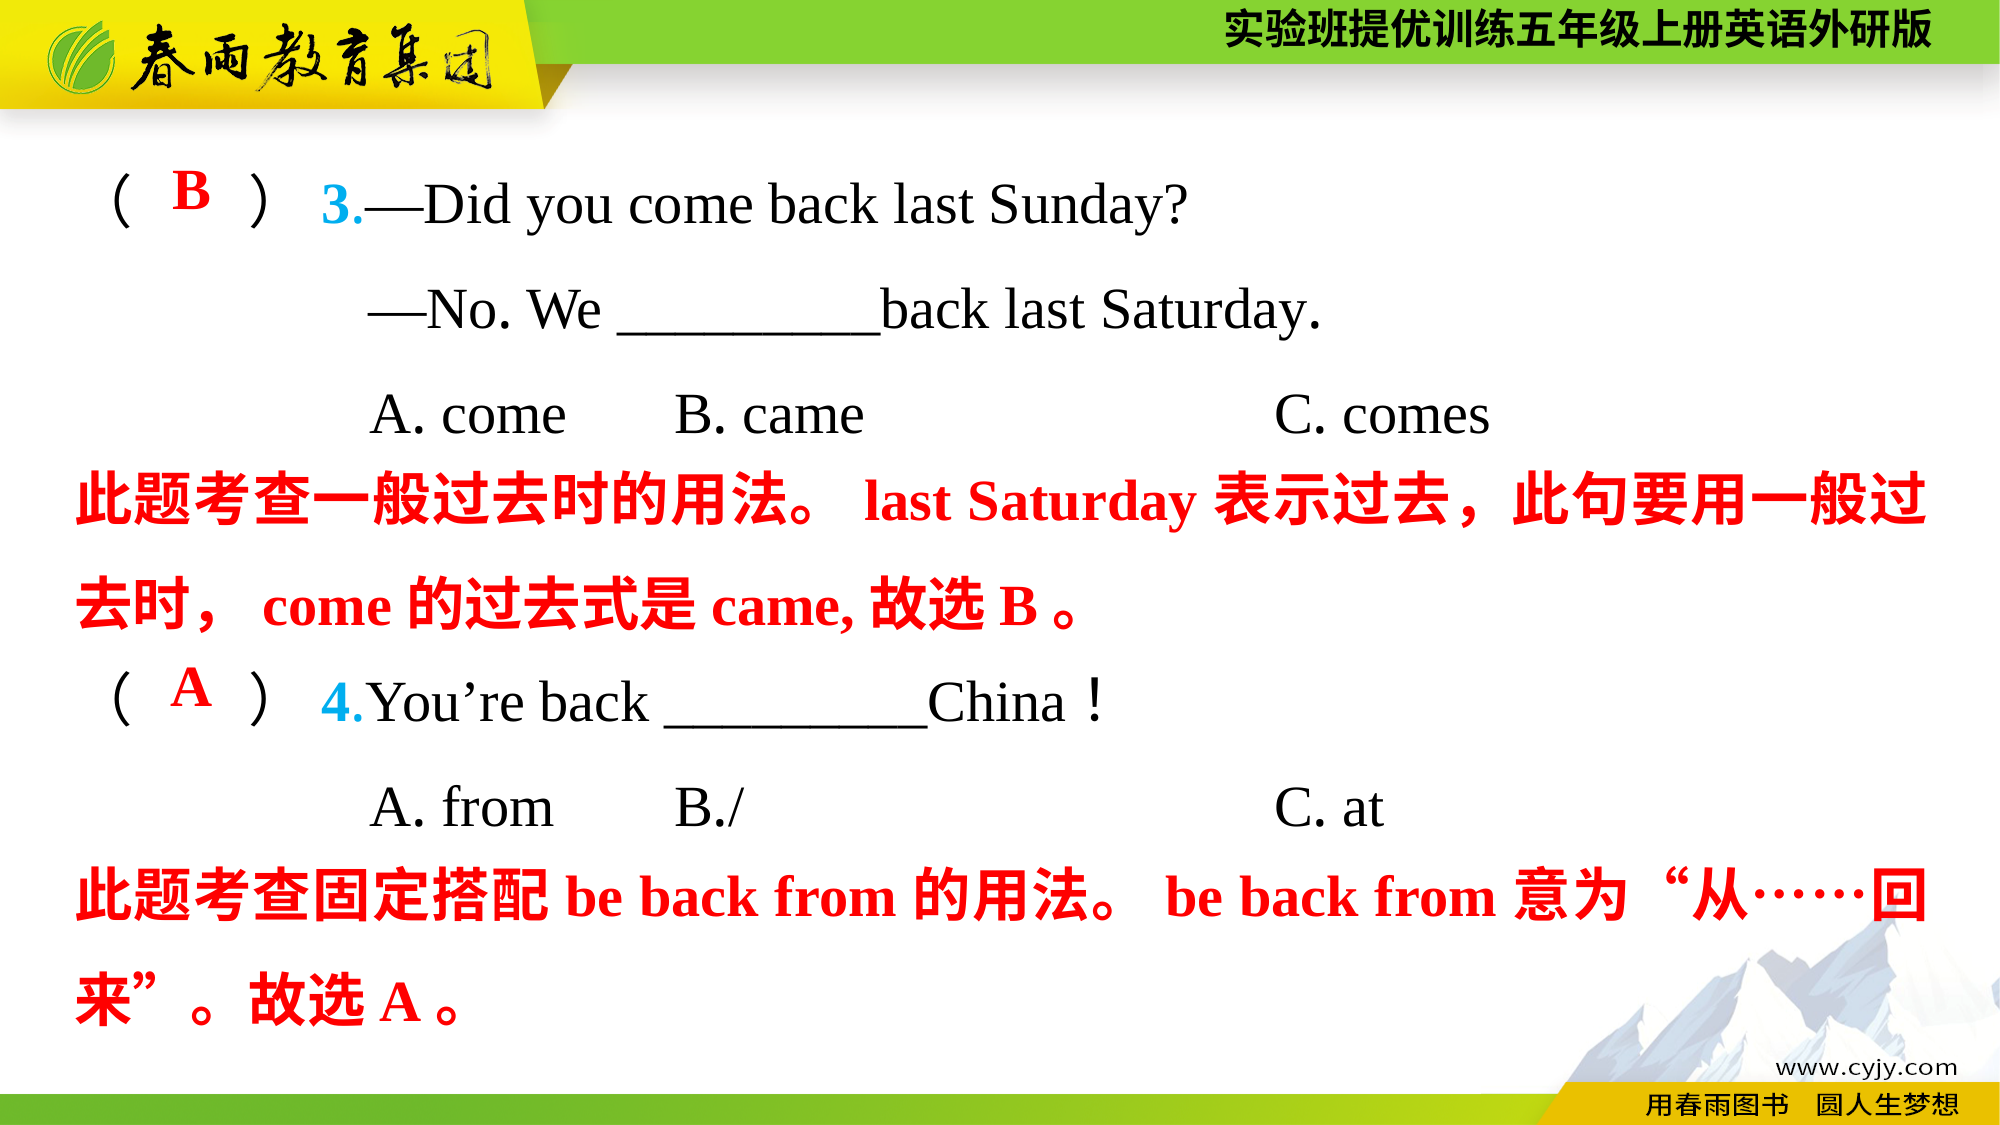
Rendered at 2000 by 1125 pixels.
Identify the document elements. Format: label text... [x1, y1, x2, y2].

list （ ）3.—Did you come back last Sunday? —No. We _________back last Saturday. A. come B. came C. comes （ ）4.You’re back _________China！ A. from B./ C. at [59, 122, 1944, 419]
list （ ）3.—Did you come back last Sunday? —No. We _________back last Saturday. A. come B. came C. comes （ ）4.You’re back _________China！ A. from B./ C. at [59, 645, 1944, 816]
text_box B [157, 143, 226, 229]
text_box 此题考查一般过去时的用法。last Saturday表示过去，此句要用一般过去时，come的过去式是came,故选B。 [59, 419, 1944, 645]
picture [0, 0, 2000, 1125]
text_box 此题考查固定搭配be back from的用法。be back from意为“从……回来”。故选A。 [59, 816, 1944, 1041]
text_box A [156, 640, 228, 726]
